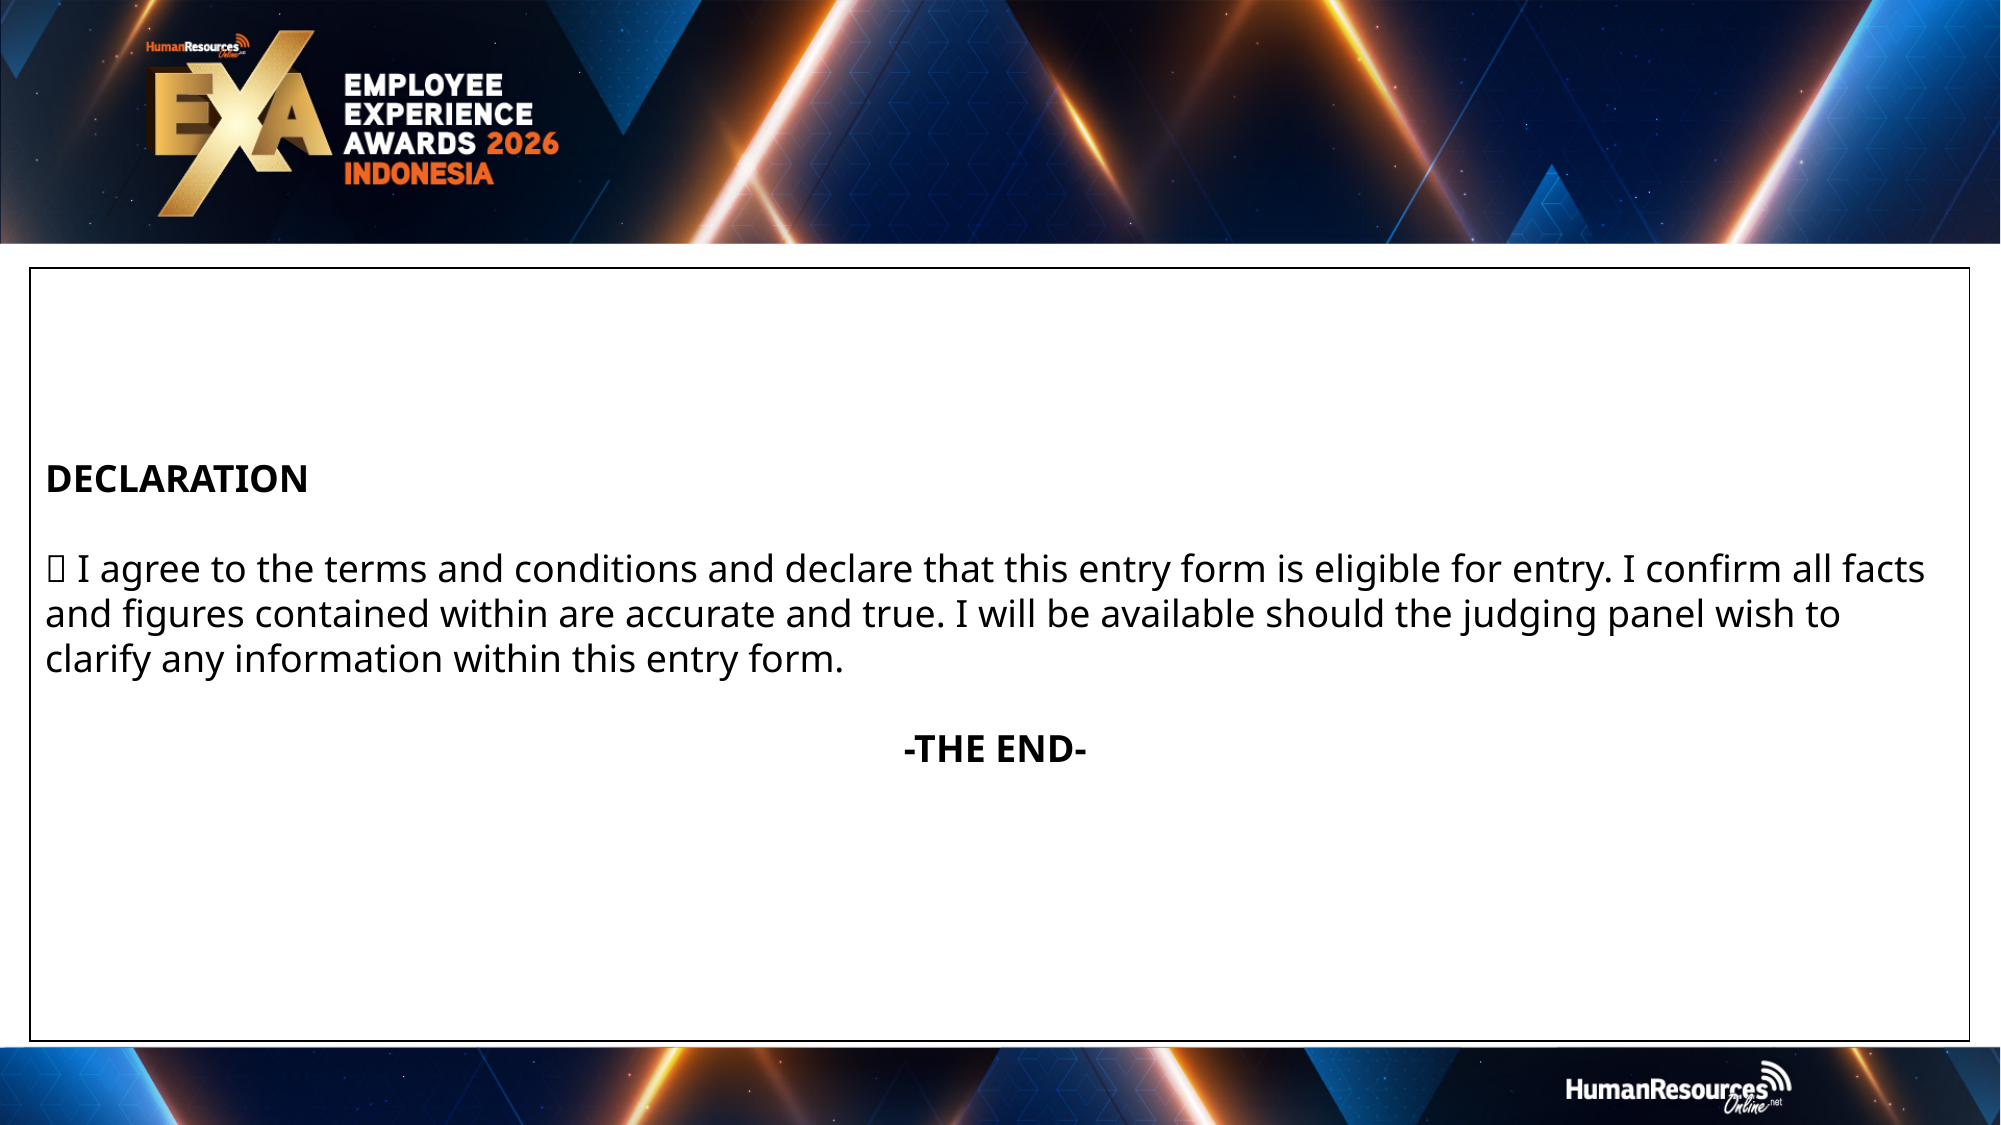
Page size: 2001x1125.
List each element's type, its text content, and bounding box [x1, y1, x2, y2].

text_box DECLARATION  I agree to the terms and conditions and declare that this entry form is eligible for entry. I confirm all facts and figures contained within are accurate and true. I will be available should the judging panel wish to clarify any information within this entry form. -THE END- [30, 267, 1970, 1042]
picture [0, 0, 2001, 1125]
